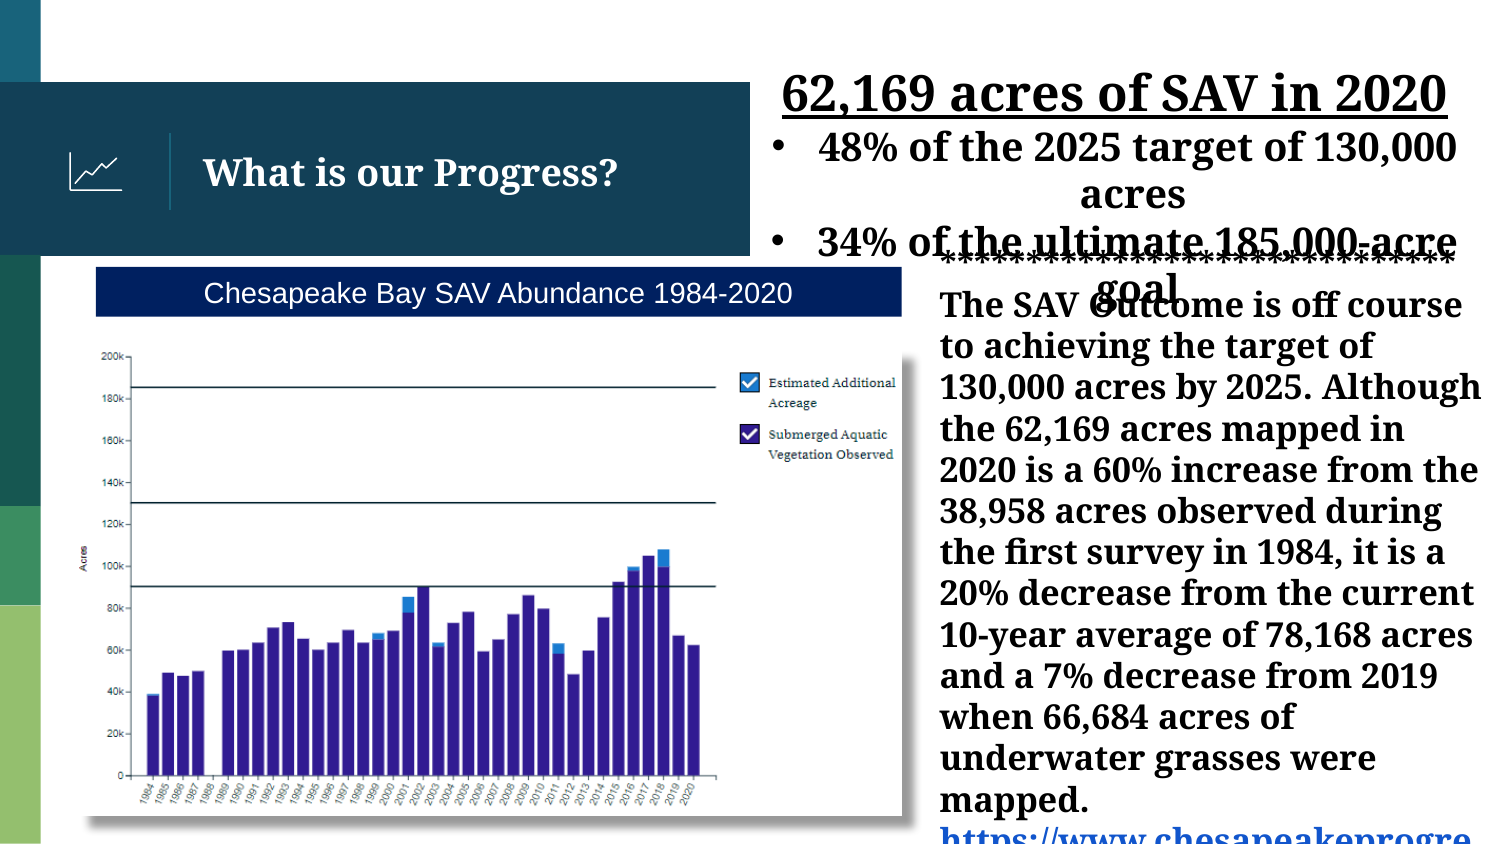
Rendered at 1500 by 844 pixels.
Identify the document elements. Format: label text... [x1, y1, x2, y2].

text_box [69, 152, 122, 191]
text_box 62,169 acres of SAV in 2020 48% of the 2025 target of 130,000 acres 34% of the ultimate 185,000-acre goal [755, 54, 1474, 221]
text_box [74, 266, 902, 816]
title What is our Progress? [187, 87, 715, 256]
text_box ****************************** The SAV Outcome is off course to achieving the target of 130,000 acres by 2025. Although the 62,169 acres mapped in 2020 is a 60% increase from the 38,958 acres observed during the first survey in 1984, it is a 20% decrease from the current 10-year average of 78,168 acres and a 7% decrease from 2019 when 66,684 acres of underwater grasses were mapped. https://www.chesapeakeprogress.com/abundant-life/sav [924, 234, 1499, 815]
